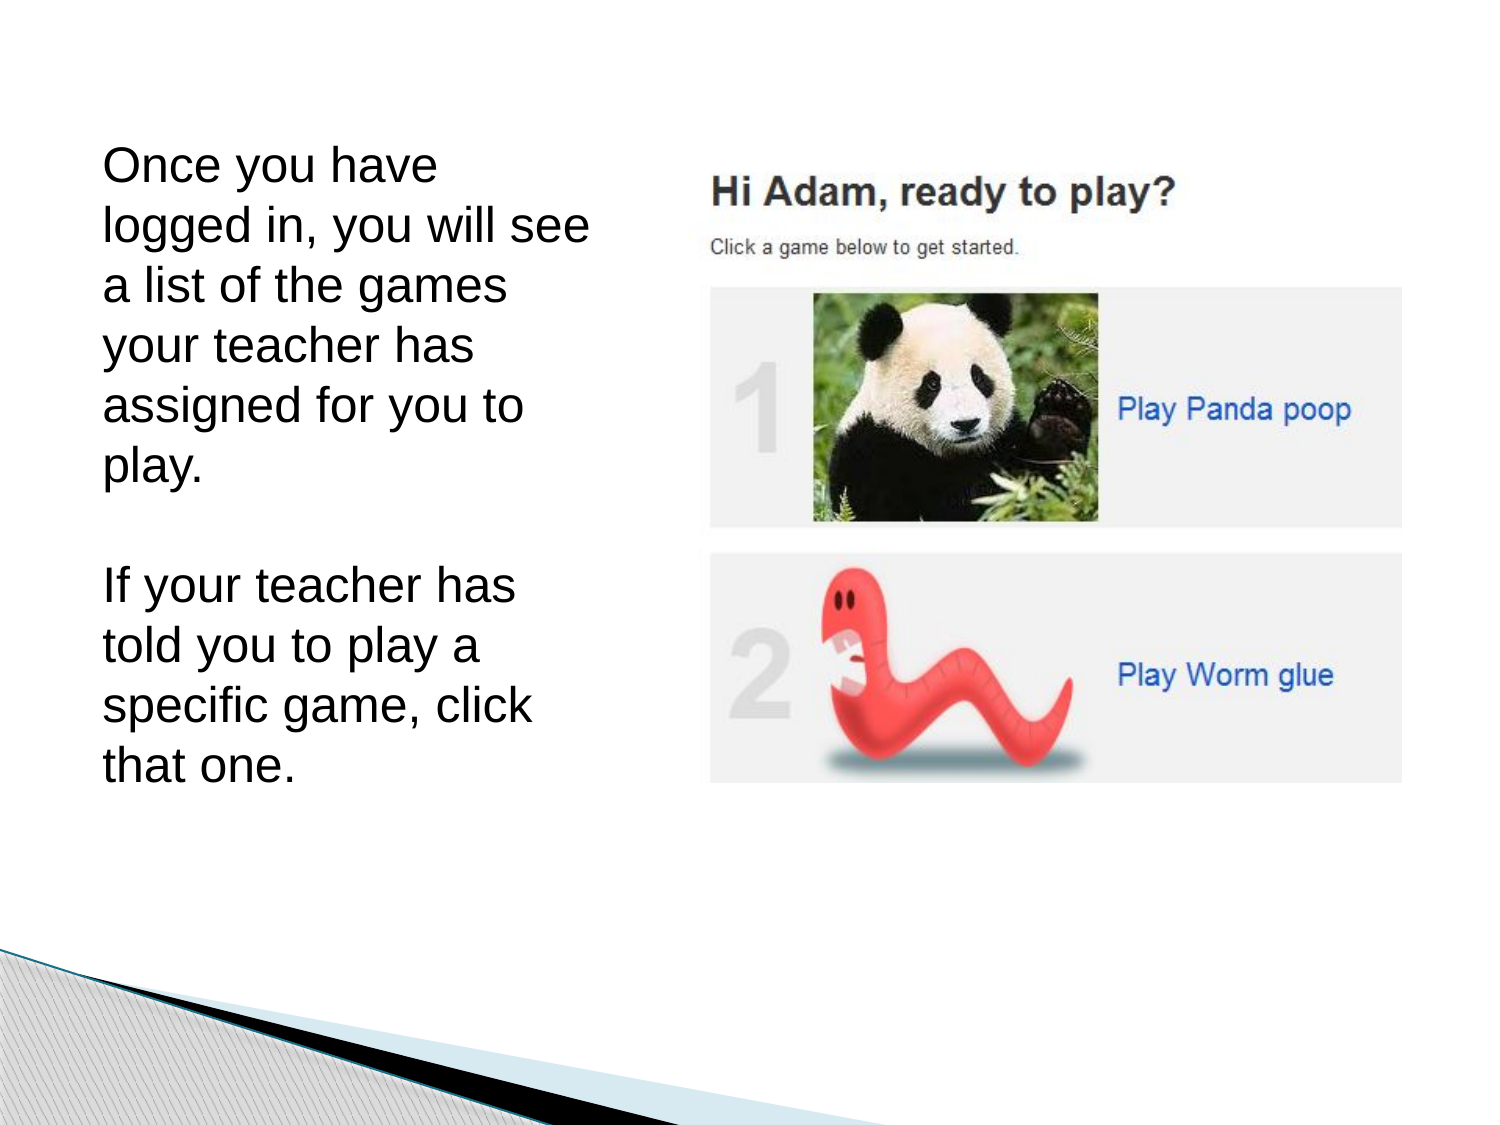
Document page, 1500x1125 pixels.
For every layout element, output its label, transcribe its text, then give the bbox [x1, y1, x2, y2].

picture [687, 148, 1402, 784]
text_box Once you have logged in, you will see a list of the games your teacher has assigned for you to play. If your teacher has told you to play a specific game, click that one. [87, 124, 613, 800]
